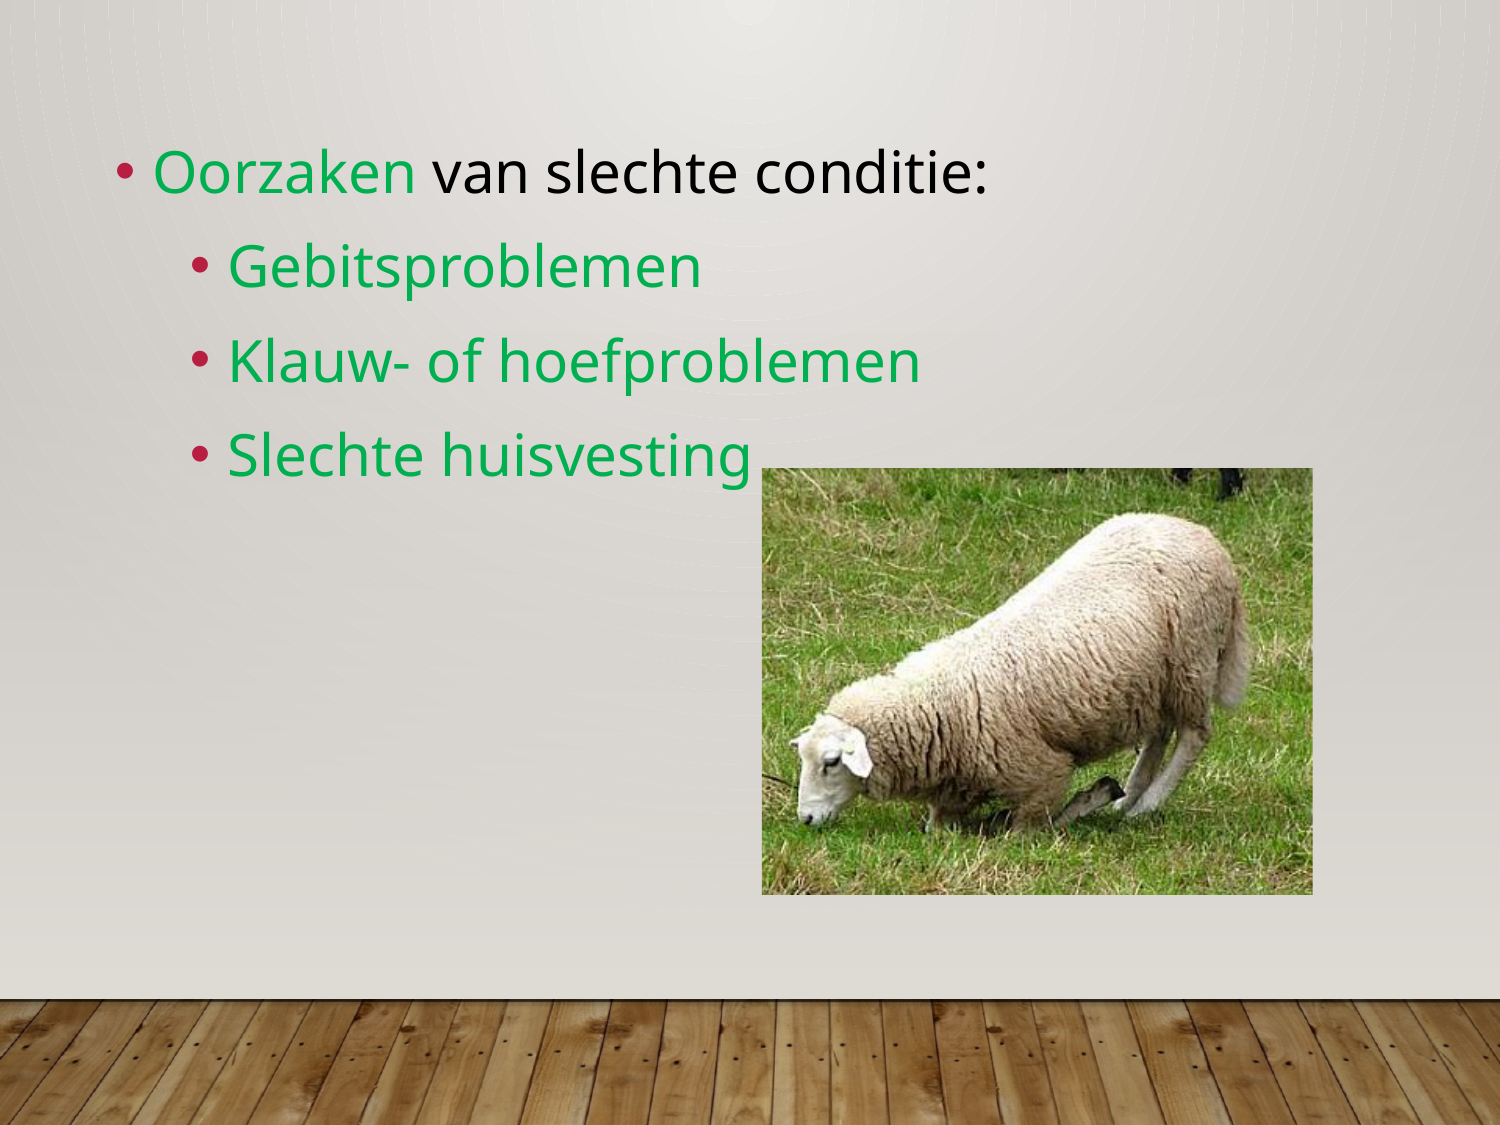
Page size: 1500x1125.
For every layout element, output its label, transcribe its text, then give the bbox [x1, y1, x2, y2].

picture [0, 999, 1500, 1125]
list Oorzaken van slechte conditie: Gebitsproblemen Klauw- of hoefproblemen Slechte huisvesting [99, 113, 1400, 938]
picture [761, 467, 1313, 895]
